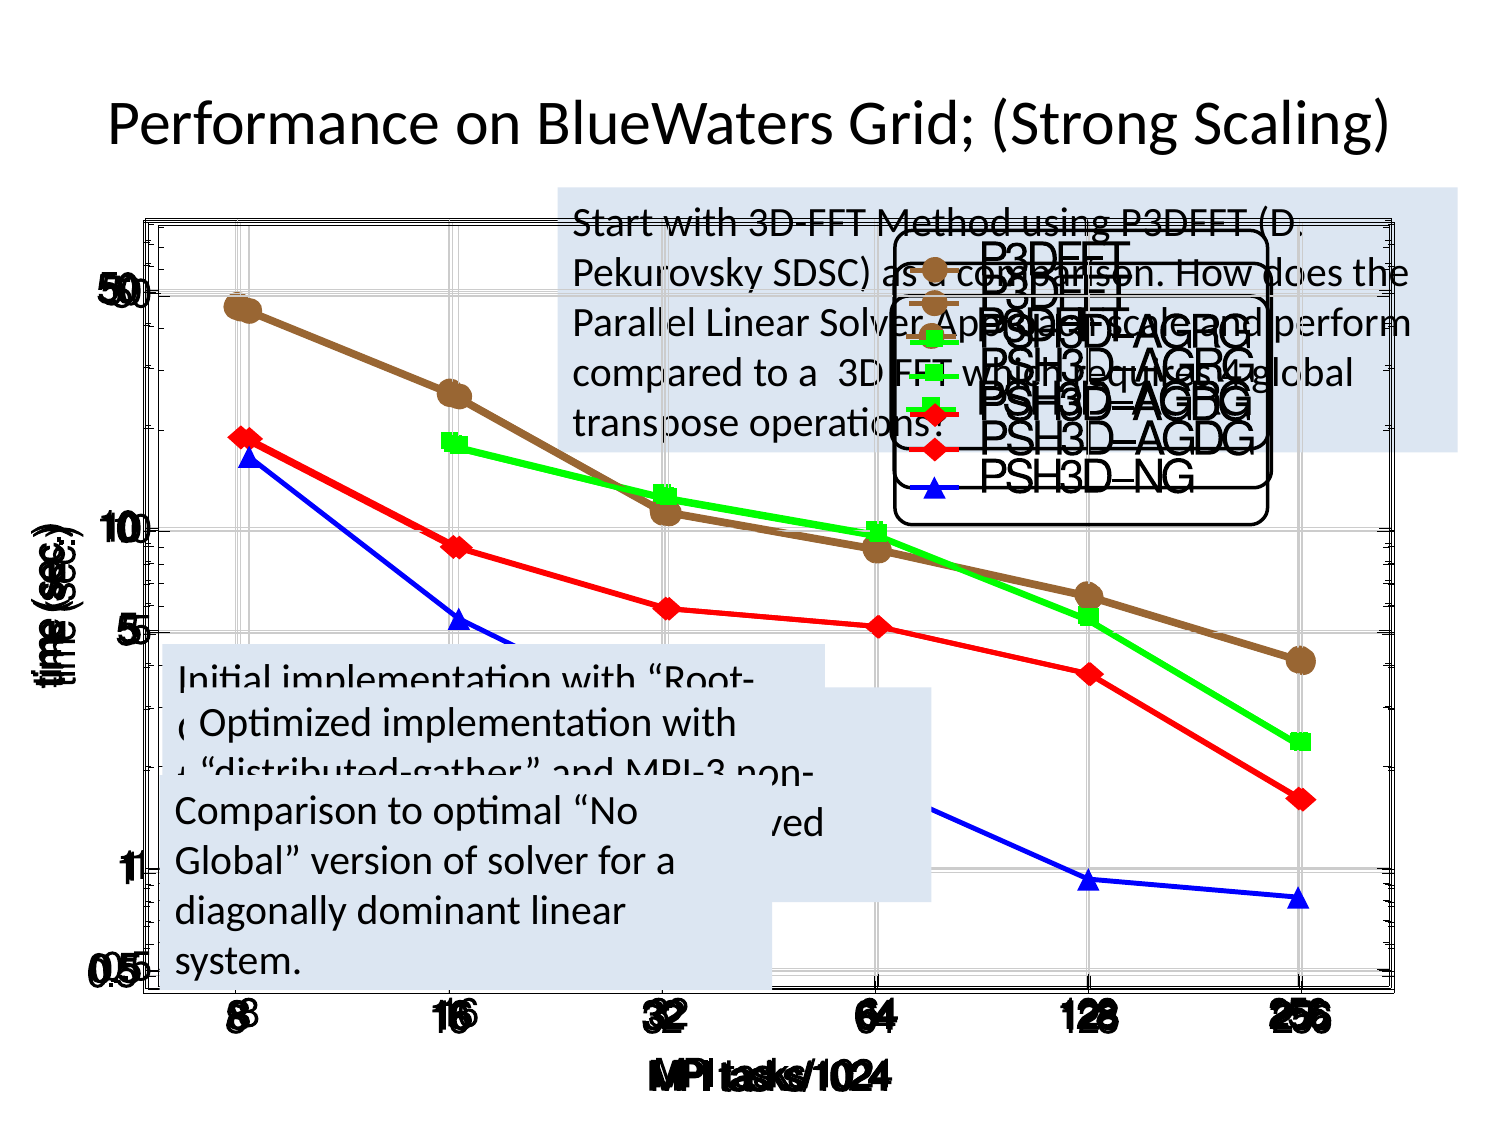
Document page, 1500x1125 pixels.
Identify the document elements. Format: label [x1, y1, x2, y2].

picture [27, 158, 1471, 1109]
